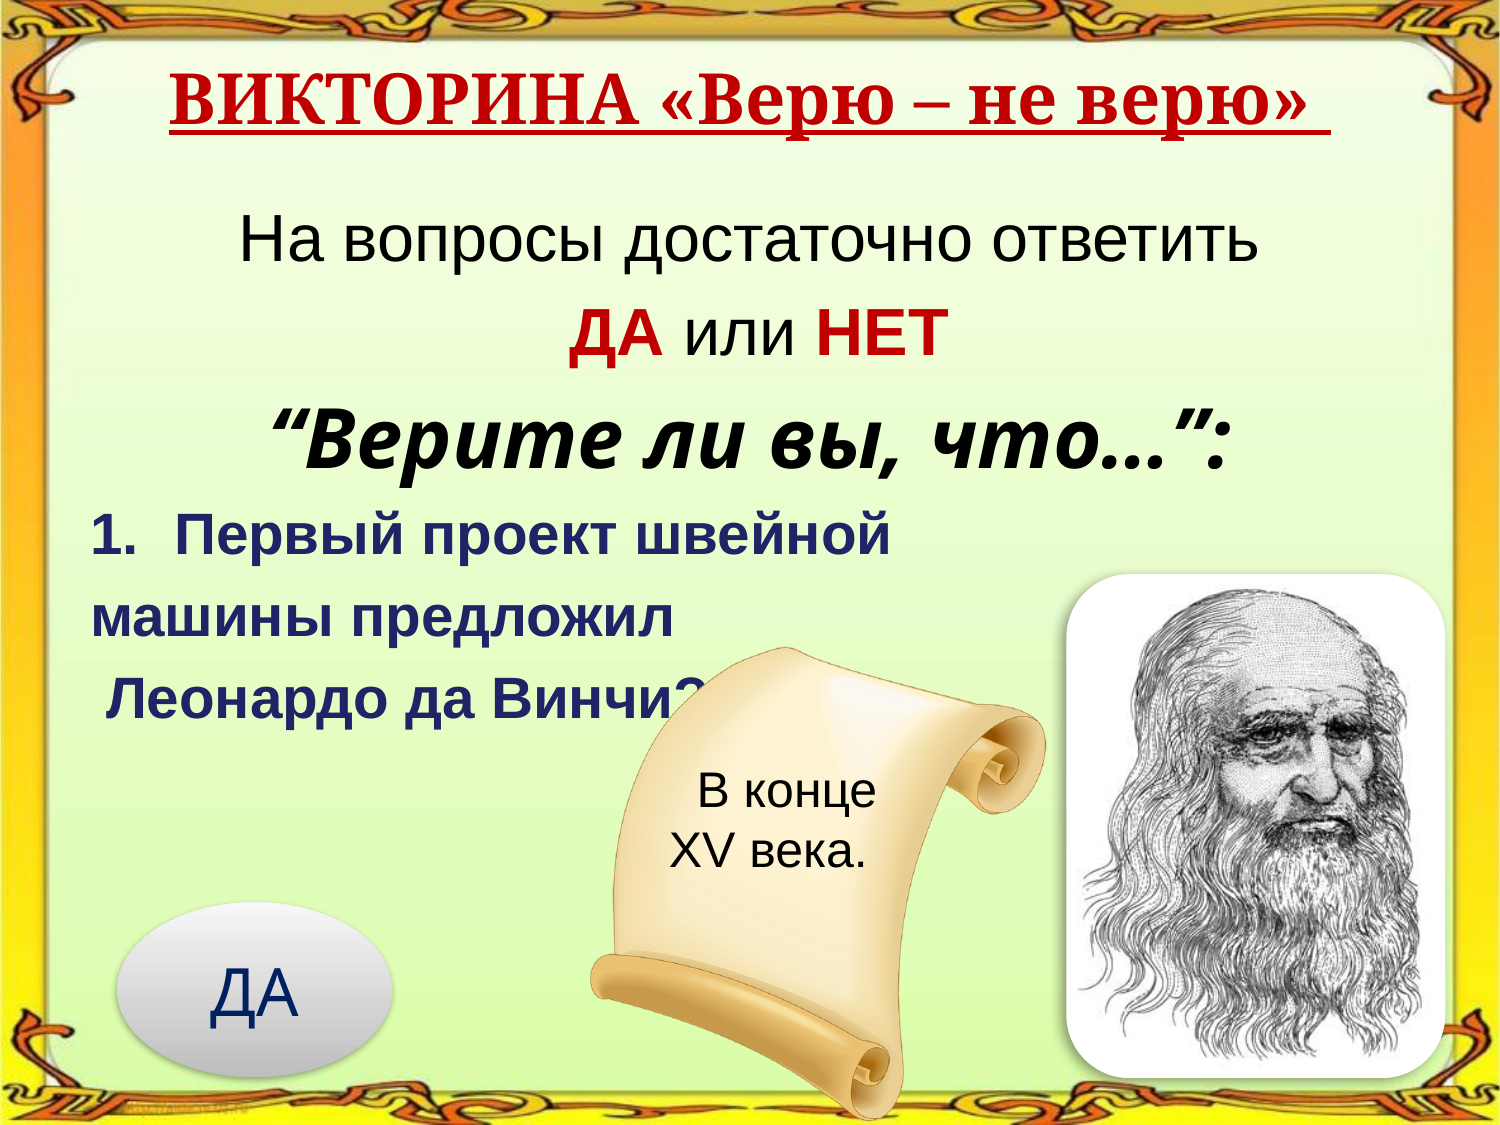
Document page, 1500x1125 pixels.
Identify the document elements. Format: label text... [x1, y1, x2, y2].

picture [0, 0, 1500, 1125]
list На вопросы достаточно ответить ДА или НЕТ “Верите ли вы, что…”: Первый проект швейной машины предложил Леонардо да Винчи? [75, 187, 1425, 1079]
text_box ДА [117, 902, 393, 1078]
title ВИКТОРИНА «Верю – не верю» [75, 45, 1425, 187]
